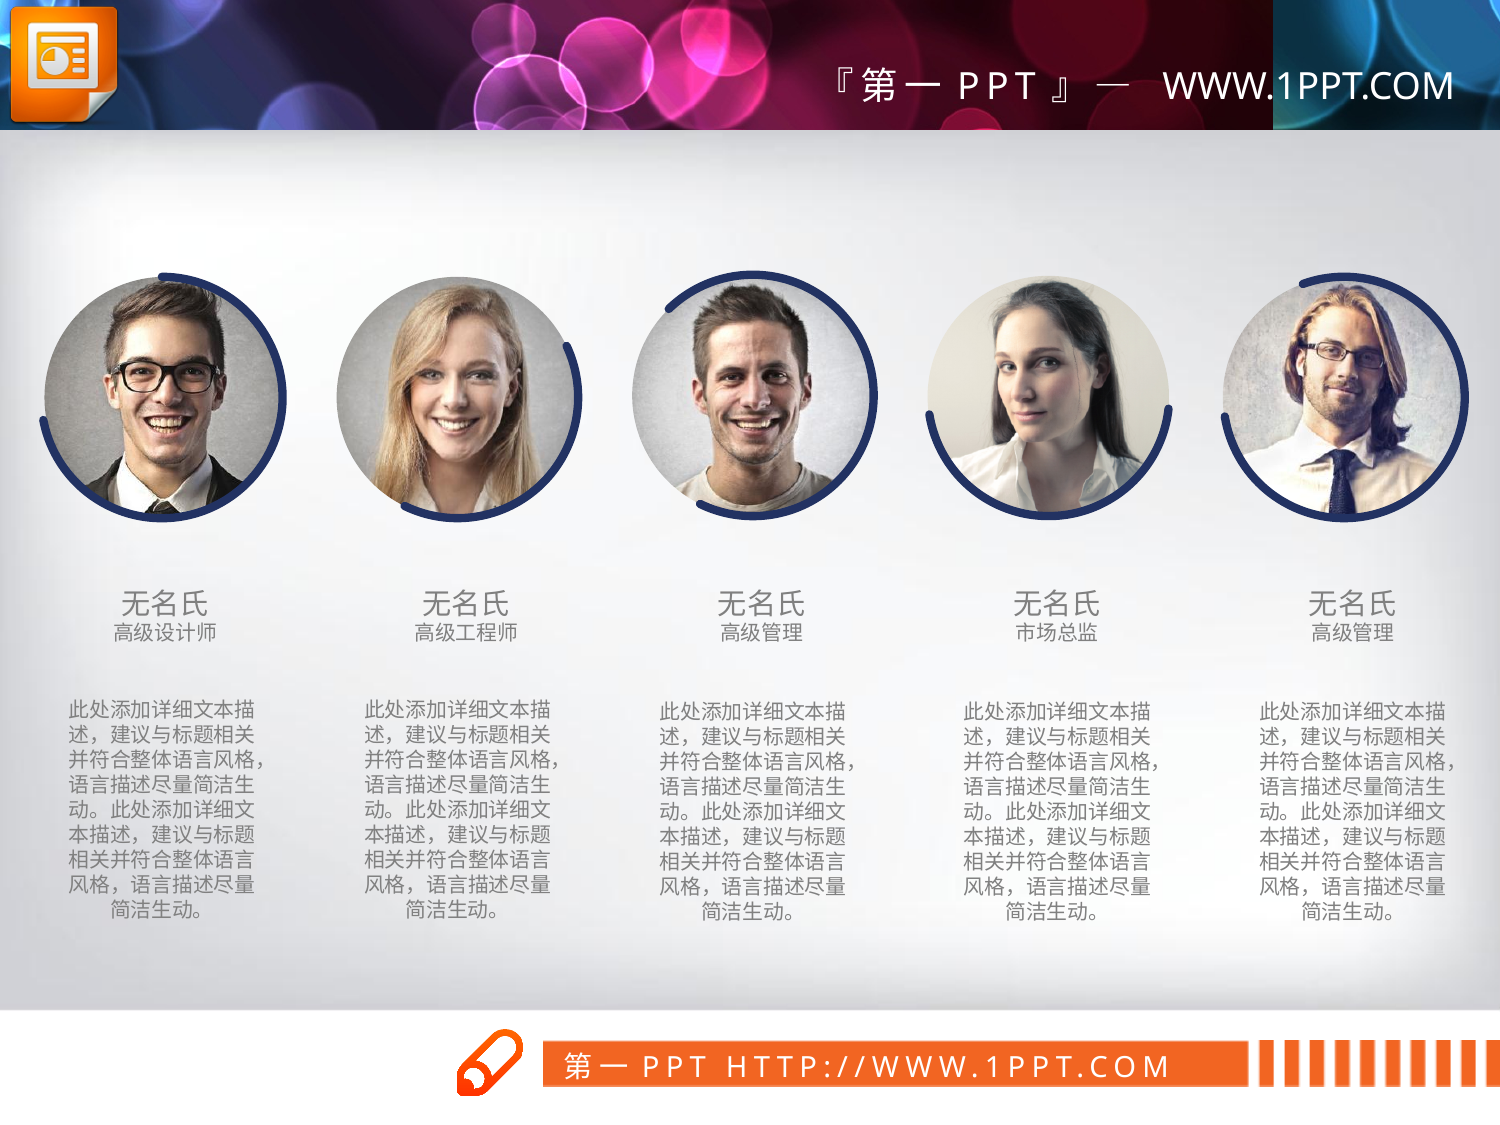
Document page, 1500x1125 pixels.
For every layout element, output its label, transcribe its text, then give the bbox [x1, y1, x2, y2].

text_box 无名氏 市场总监 [998, 577, 1116, 653]
text_box 无名氏 高级工程师 [399, 577, 533, 653]
text_box 此处添加详细文本描述，建议与标题相关并符合整体语言风格，语言描述尽量简洁生动。此处添加详细文本描述，建议与标题相关并符合整体语言风格，语言描述尽量简洁生动。 [43, 689, 281, 929]
text_box 无名氏 高级管理 [1294, 577, 1412, 653]
text_box 此处添加详细文本描述，建议与标题相关并符合整体语言风格，语言描述尽量简洁生动。此处添加详细文本描述，建议与标题相关并符合整体语言风格，语言描述尽量简洁生动。 [1234, 691, 1472, 932]
text_box 此处添加详细文本描述，建议与标题相关并符合整体语言风格，语言描述尽量简洁生动。此处添加详细文本描述，建议与标题相关并符合整体语言风格，语言描述尽量简洁生动。 [938, 691, 1176, 932]
text_box 无名氏 高级设计师 [98, 577, 232, 653]
picture [0, 0, 1500, 1012]
text_box 此处添加详细文本描述，建议与标题相关并符合整体语言风格，语言描述尽量简洁生动。此处添加详细文本描述，建议与标题相关并符合整体语言风格，语言描述尽量简洁生动。 [339, 689, 576, 929]
text_box 此处添加详细文本描述，建议与标题相关并符合整体语言风格，语言描述尽量简洁生动。此处添加详细文本描述，建议与标题相关并符合整体语言风格，语言描述尽量简洁生动。 [634, 691, 872, 932]
text_box 无名氏 高级管理 [702, 577, 821, 653]
picture [543, 1040, 1500, 1087]
